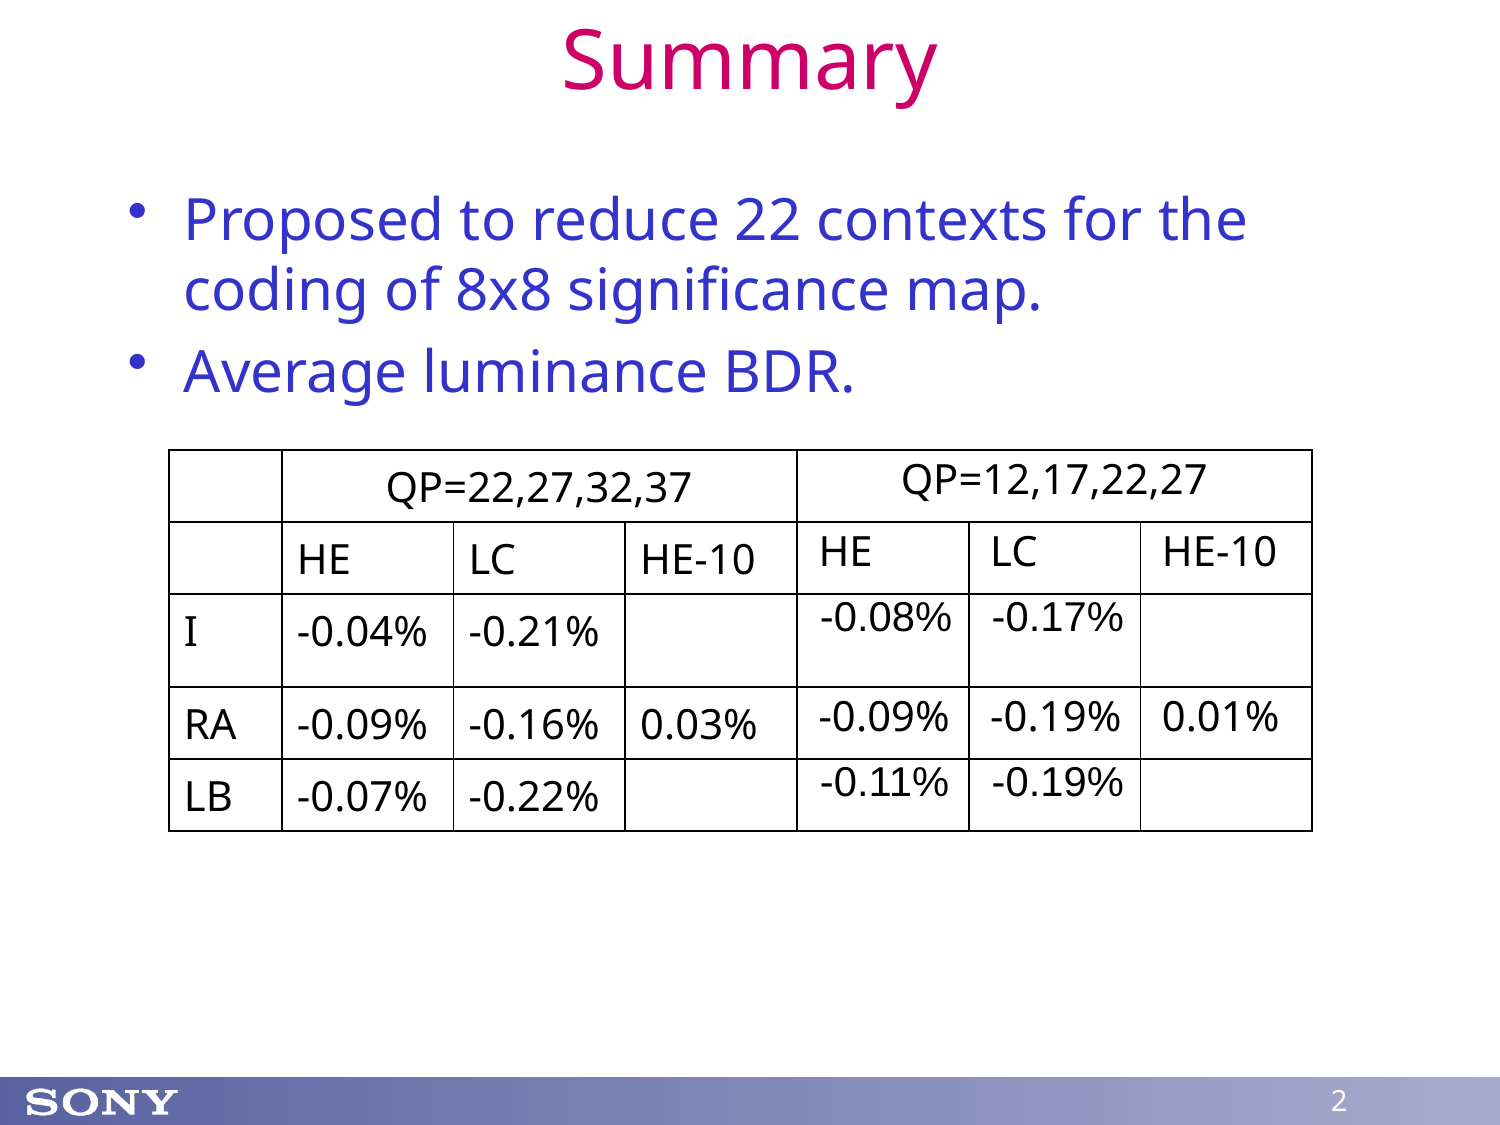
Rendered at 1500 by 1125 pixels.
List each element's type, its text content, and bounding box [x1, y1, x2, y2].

table_cell HE-10 [1141, 523, 1311, 593]
table_cell -0.22% [454, 760, 624, 830]
table_cell -0.16% [454, 688, 624, 758]
table_cell -0.09% [798, 688, 968, 758]
table_cell 0.03% [626, 688, 796, 758]
picture [26, 1088, 178, 1116]
table_cell [1141, 595, 1311, 686]
table_header QP=12,17,22,27 [798, 451, 1311, 521]
table_cell [626, 595, 796, 686]
table_cell -0.19% [970, 760, 1140, 830]
table_cell -0.19% [970, 688, 1140, 758]
table_cell HE [798, 523, 968, 593]
table_cell -0.04% [283, 595, 453, 686]
table_cell LC [970, 523, 1140, 593]
table_cell 0.01% [1141, 688, 1311, 758]
table_cell -0.09% [283, 688, 453, 758]
table_cell HE [283, 523, 453, 593]
table_cell I [170, 595, 281, 686]
table_header QP=22,27,32,37 [283, 451, 796, 521]
list Proposed to reduce 22 contexts for the coding of 8x8 significance map. Average luminance BDR. [112, 174, 1388, 1076]
table_cell [170, 523, 281, 593]
title Summary [112, 0, 1388, 115]
slide_number 2 [1049, 1074, 1363, 1125]
table_cell -0.08% [798, 595, 968, 686]
table_cell RA [170, 688, 281, 758]
table_cell -0.21% [454, 595, 624, 686]
table_cell [1141, 760, 1311, 830]
table_cell LC [454, 523, 624, 593]
table_cell HE-10 [626, 523, 796, 593]
table_header [170, 451, 281, 521]
table_cell LB [170, 760, 281, 830]
table_cell [626, 760, 796, 830]
table_cell -0.17% [970, 595, 1140, 686]
table_cell -0.07% [283, 760, 453, 830]
table_cell -0.11% [798, 760, 968, 830]
